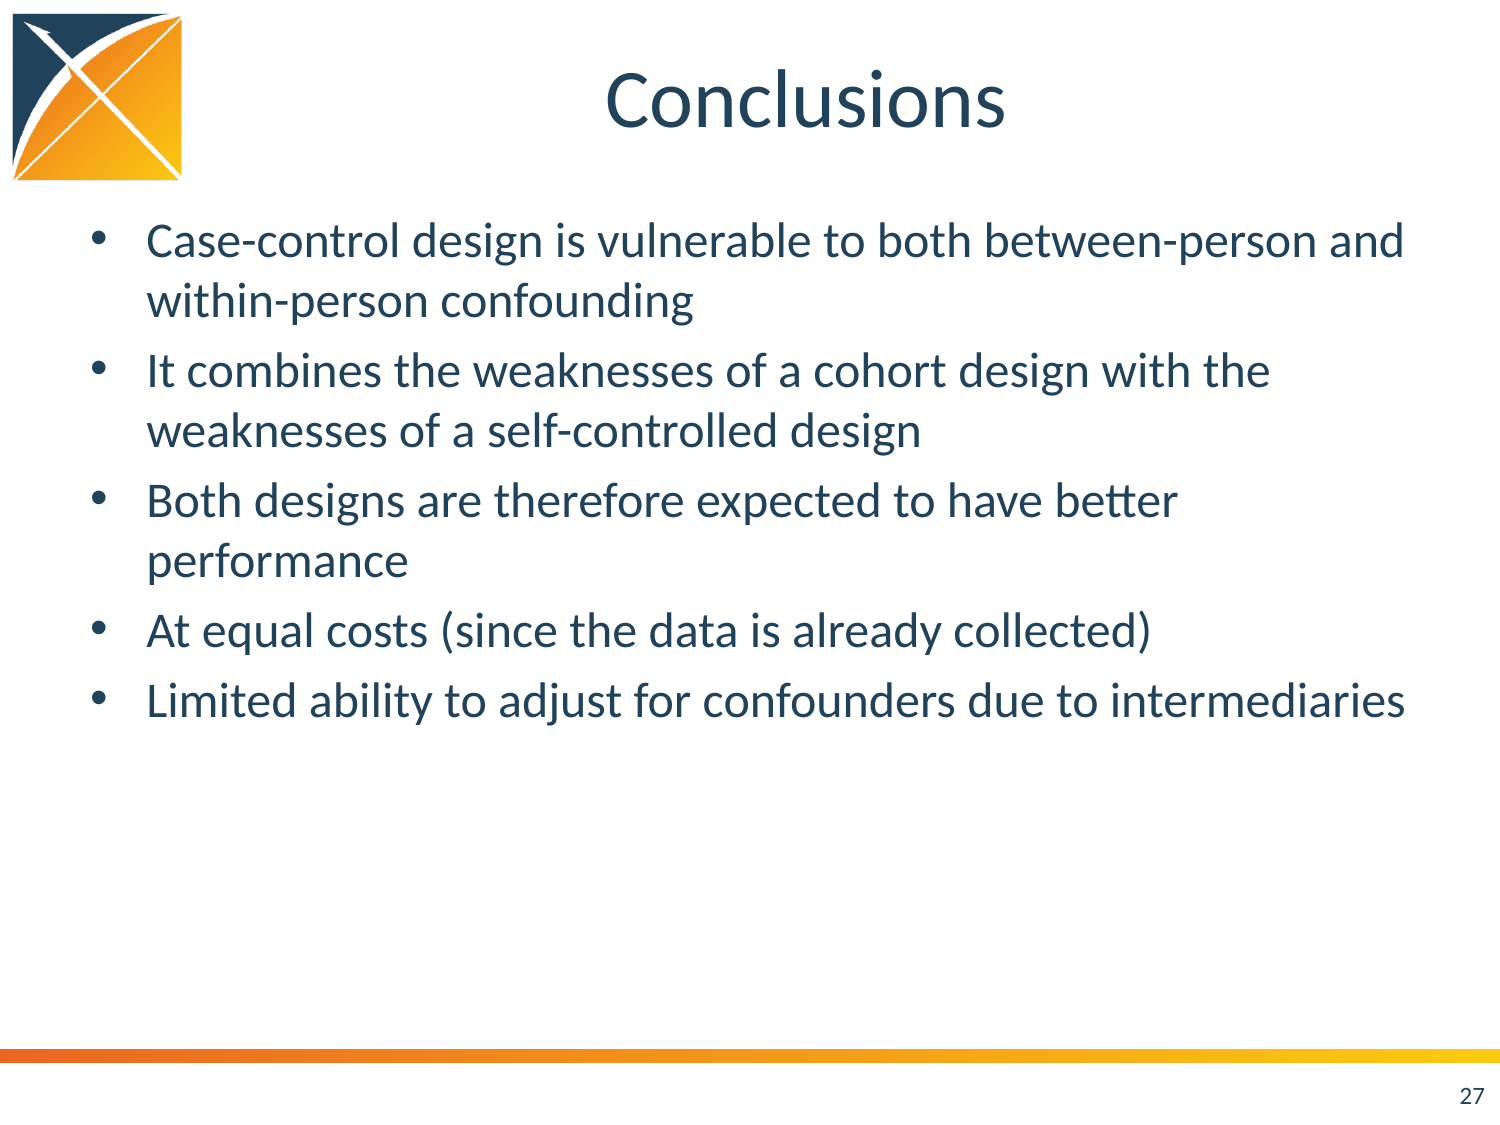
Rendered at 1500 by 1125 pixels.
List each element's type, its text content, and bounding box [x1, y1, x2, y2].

list Case-control design is vulnerable to both between-person and within-person confounding It combines the weaknesses of a cohort design with the weaknesses of a self-controlled design Both designs are therefore expected to have better performance At equal costs (since the data is already collected) Limited ability to adjust for confounders due to intermediaries [75, 200, 1425, 1005]
title Conclusions [187, 24, 1425, 163]
slide_number 27 [1149, 1065, 1500, 1125]
picture [0, 0, 206, 200]
